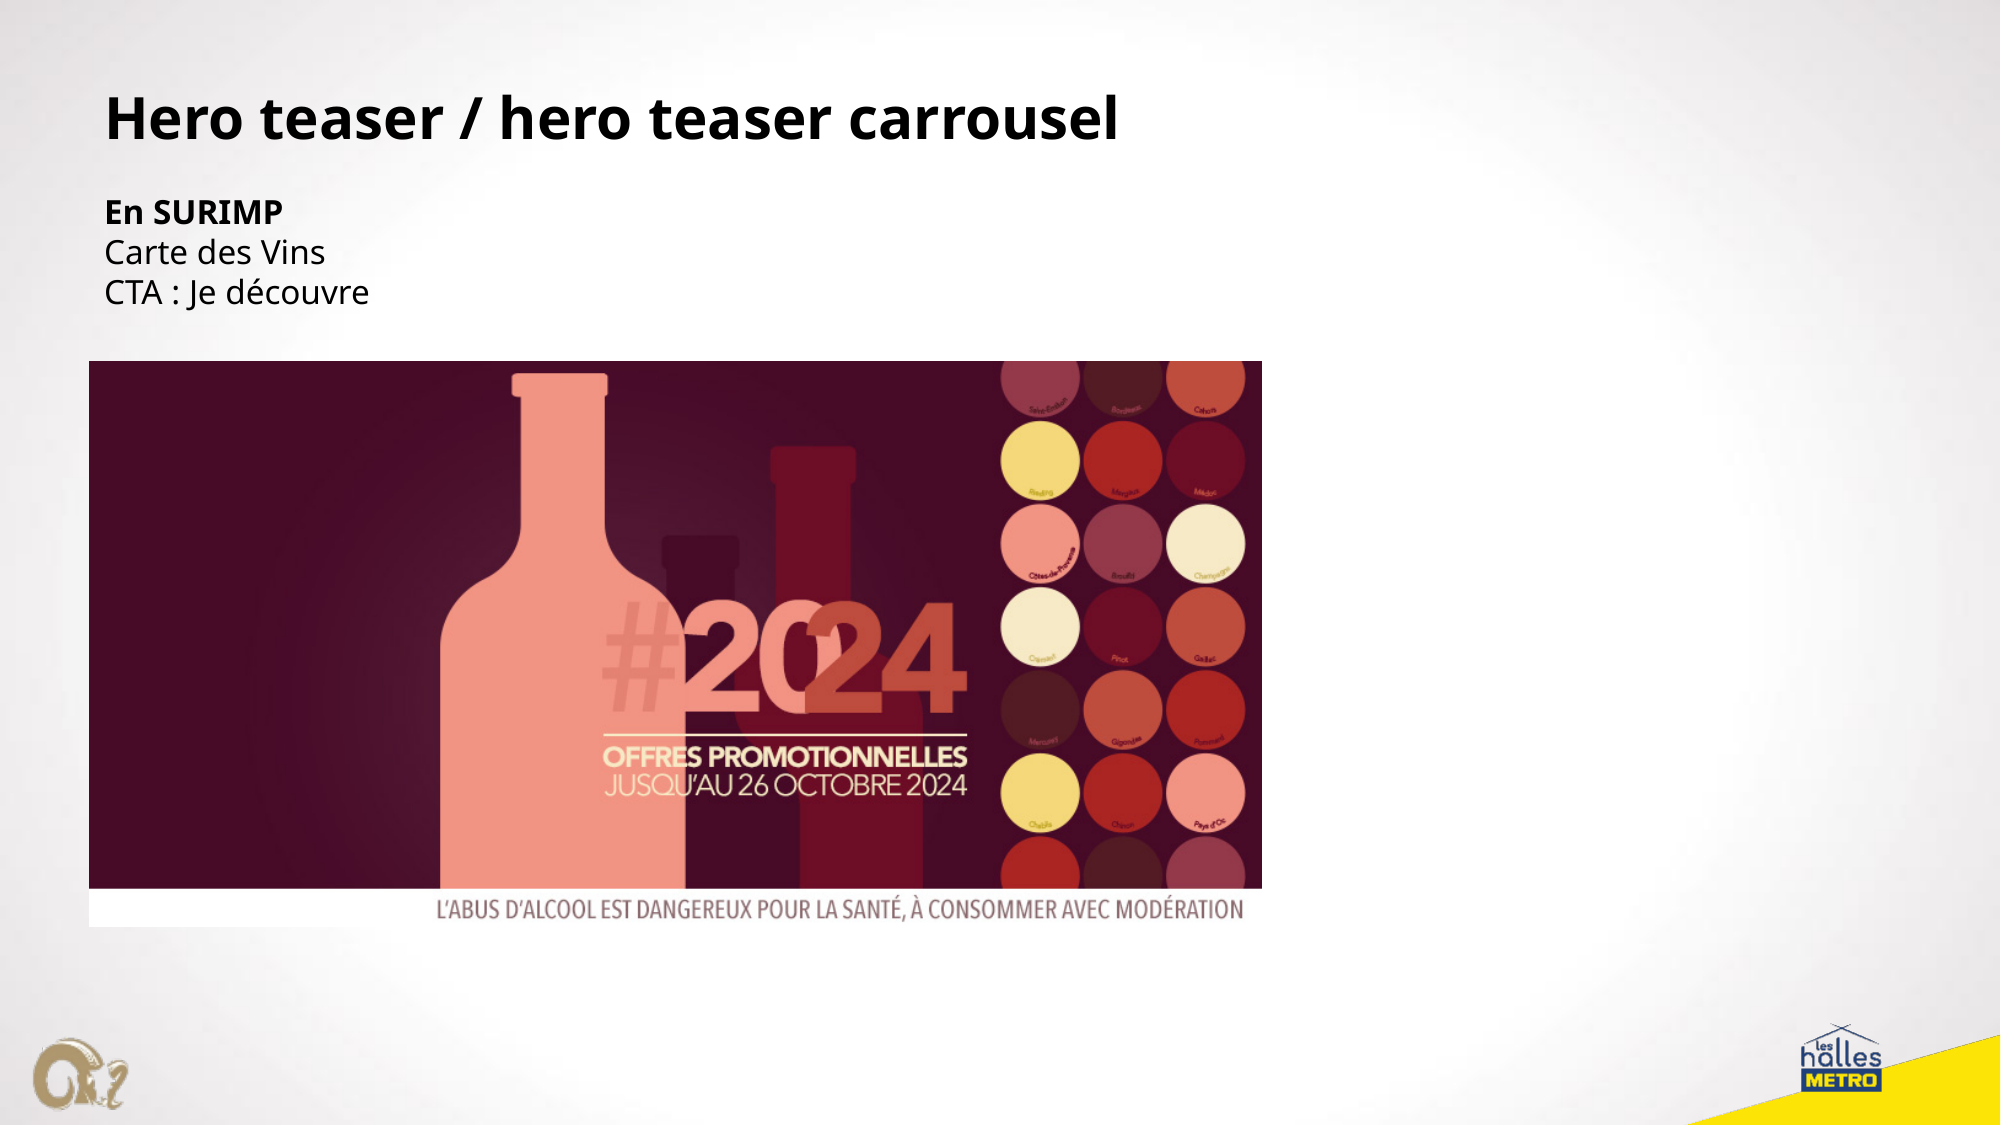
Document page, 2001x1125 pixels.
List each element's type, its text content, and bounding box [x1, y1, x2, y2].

text_box Hero teaser / hero teaser carrousel En SURIMP Carte des Vins CTA : Je découvre [89, 73, 1804, 399]
picture [0, 0, 2001, 1125]
